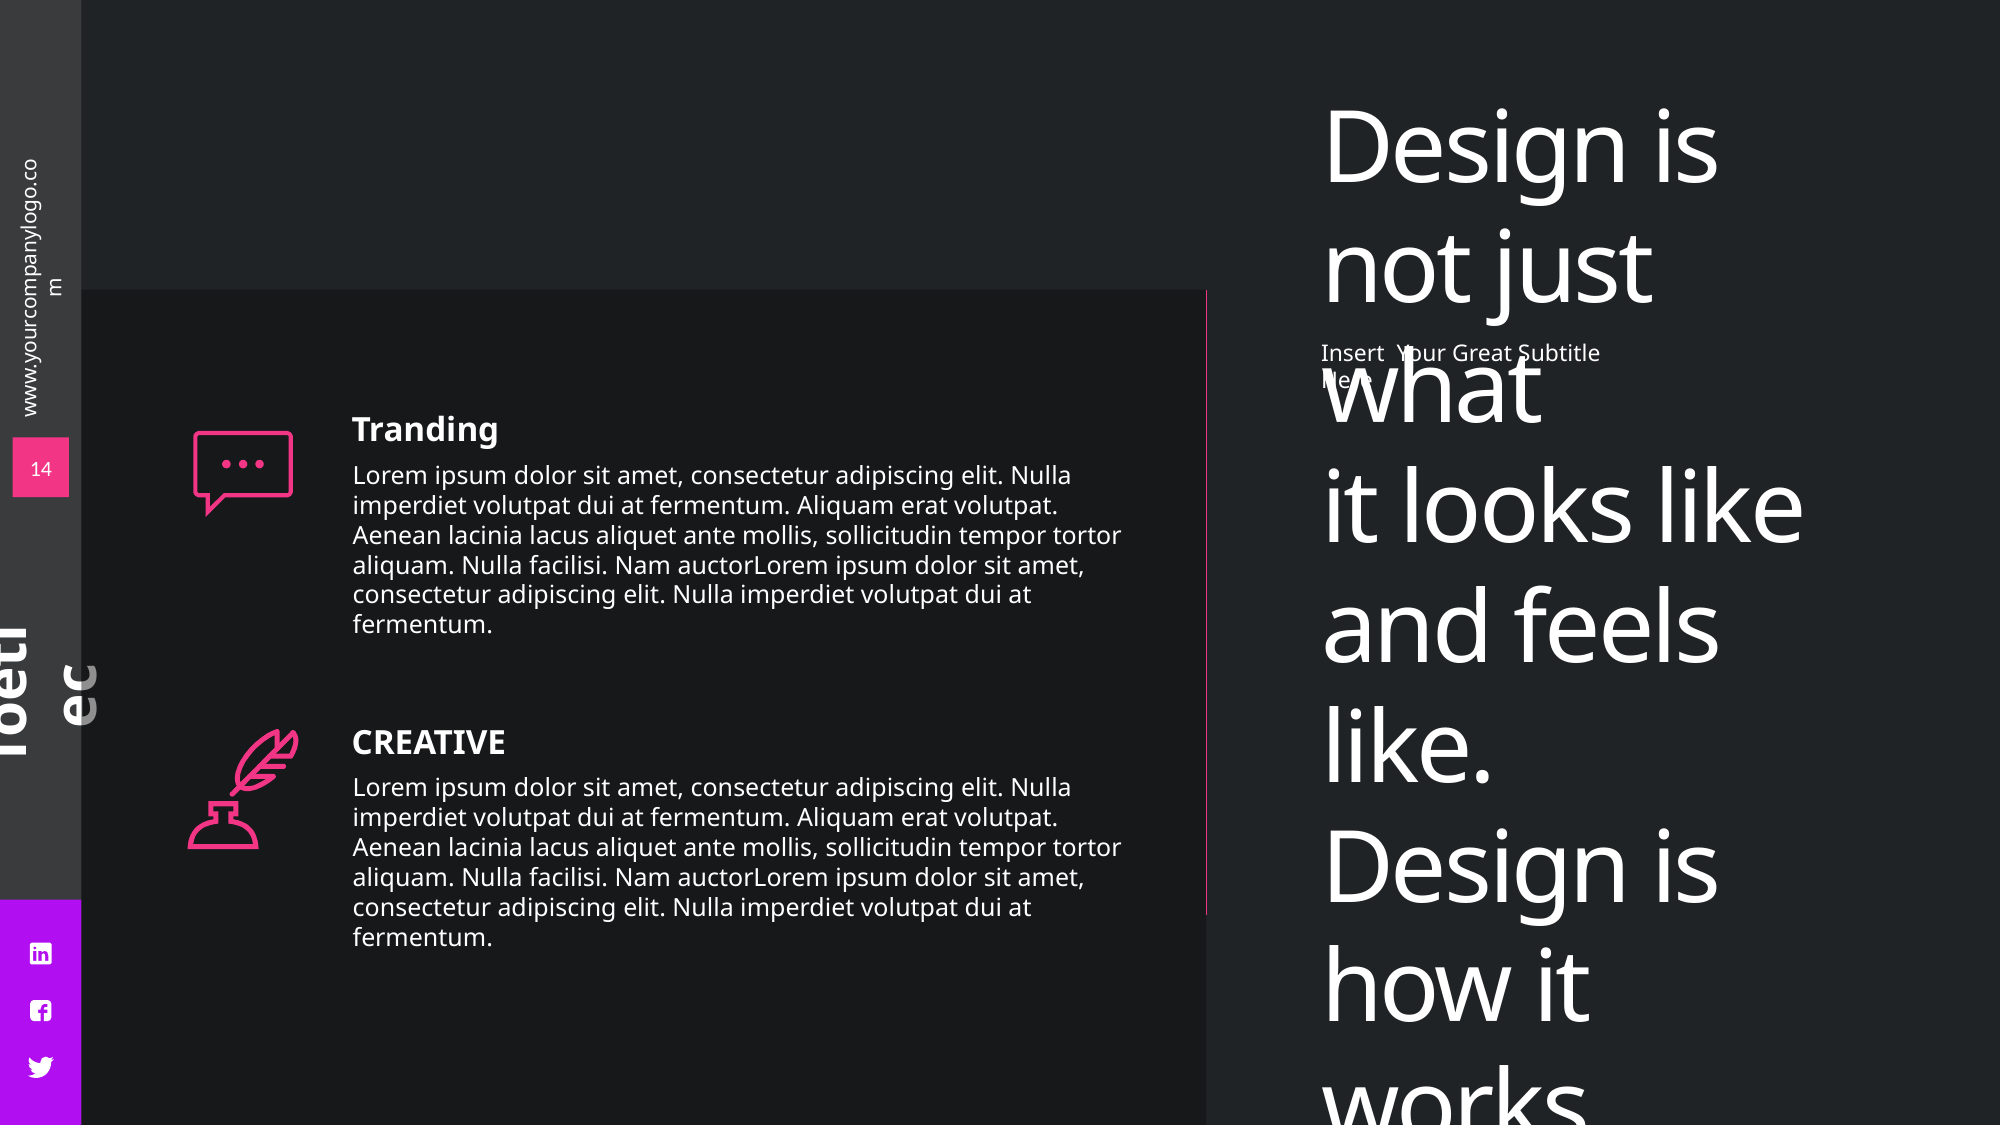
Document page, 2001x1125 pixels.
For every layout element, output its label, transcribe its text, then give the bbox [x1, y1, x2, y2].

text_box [193, 430, 293, 518]
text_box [187, 729, 299, 850]
slide_number 14 [12, 437, 69, 498]
picture [81, 0, 2000, 1125]
